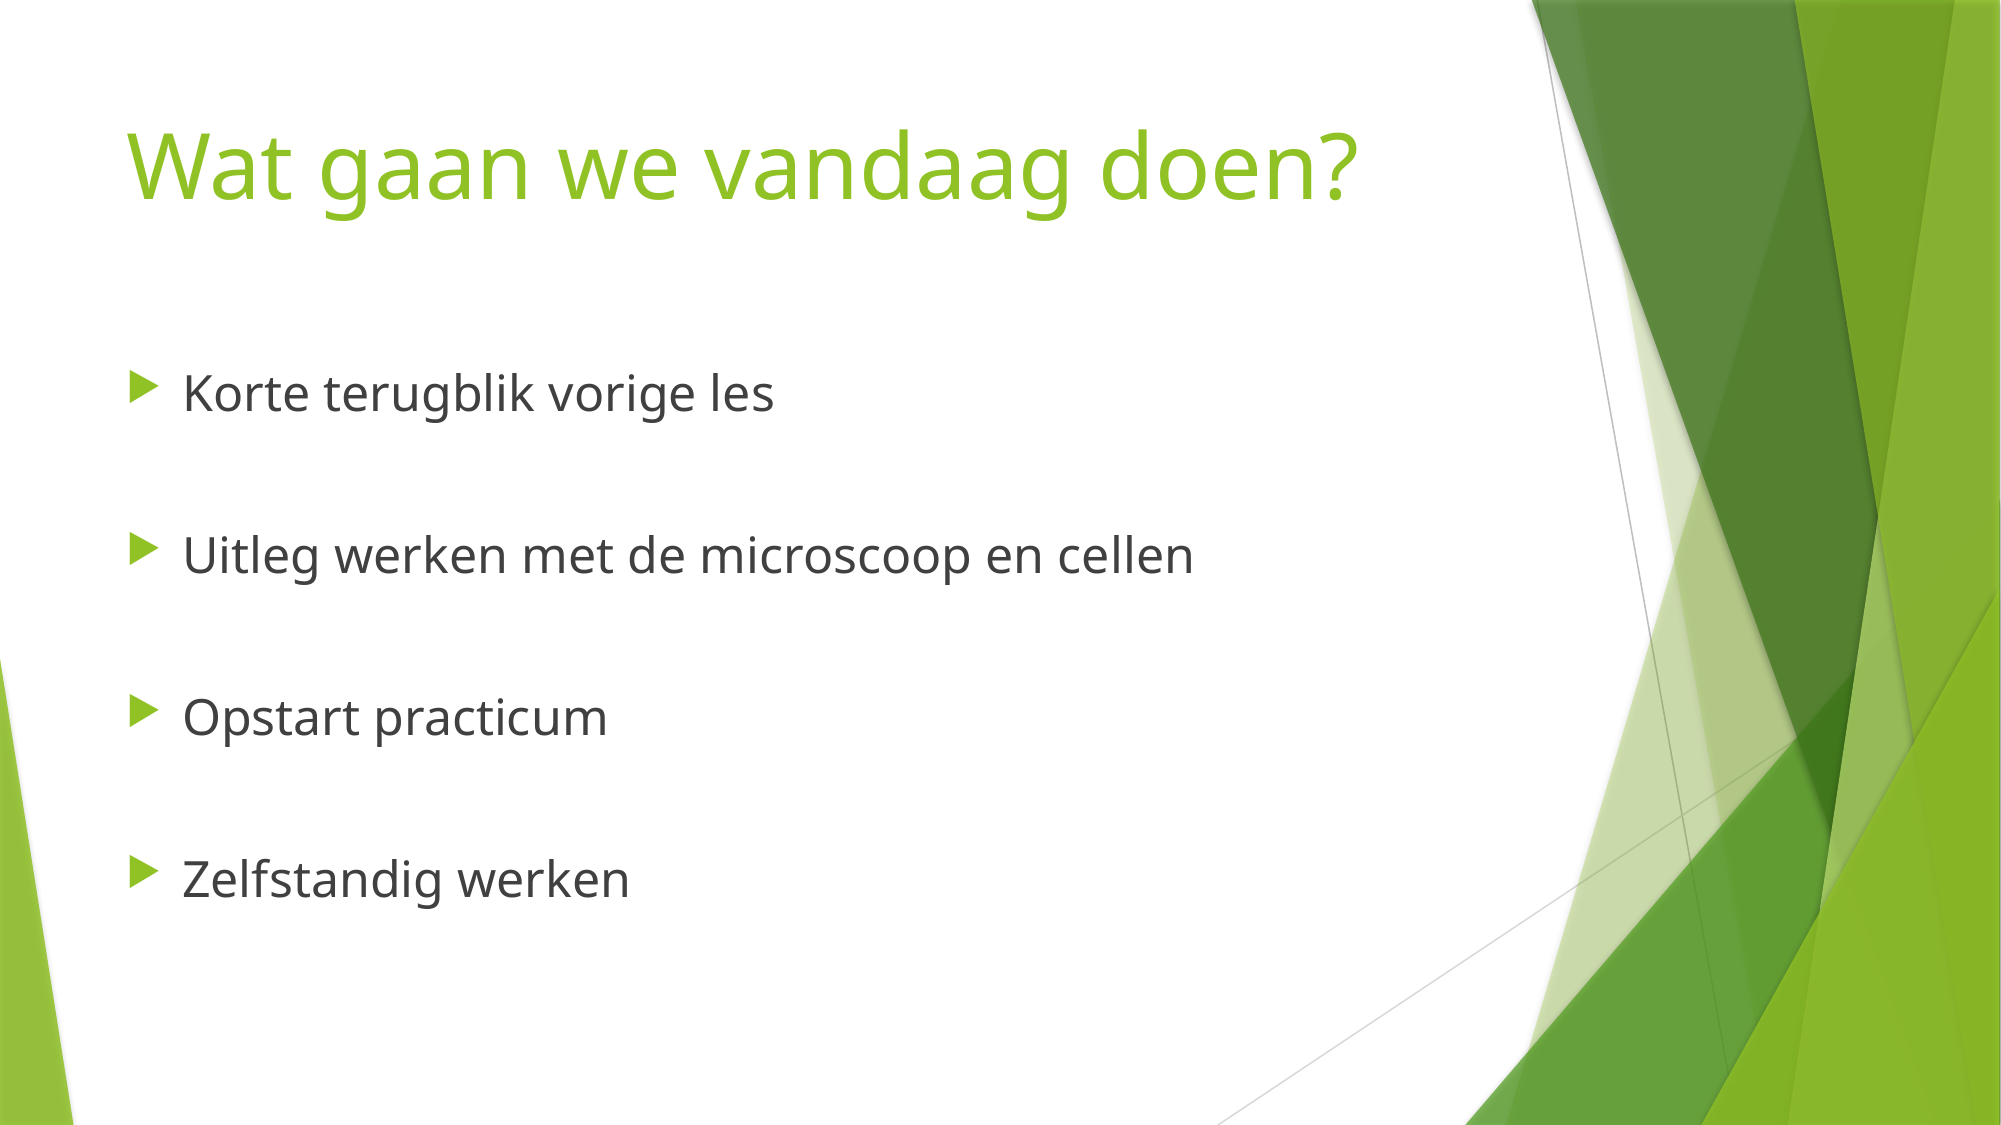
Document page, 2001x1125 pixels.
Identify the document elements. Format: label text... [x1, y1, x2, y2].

list Korte terugblik vorige les Uitleg werken met de microscoop en cellen Opstart practicum Zelfstandig werken [111, 354, 1522, 992]
title Wat gaan we vandaag doen? [111, 99, 1522, 317]
